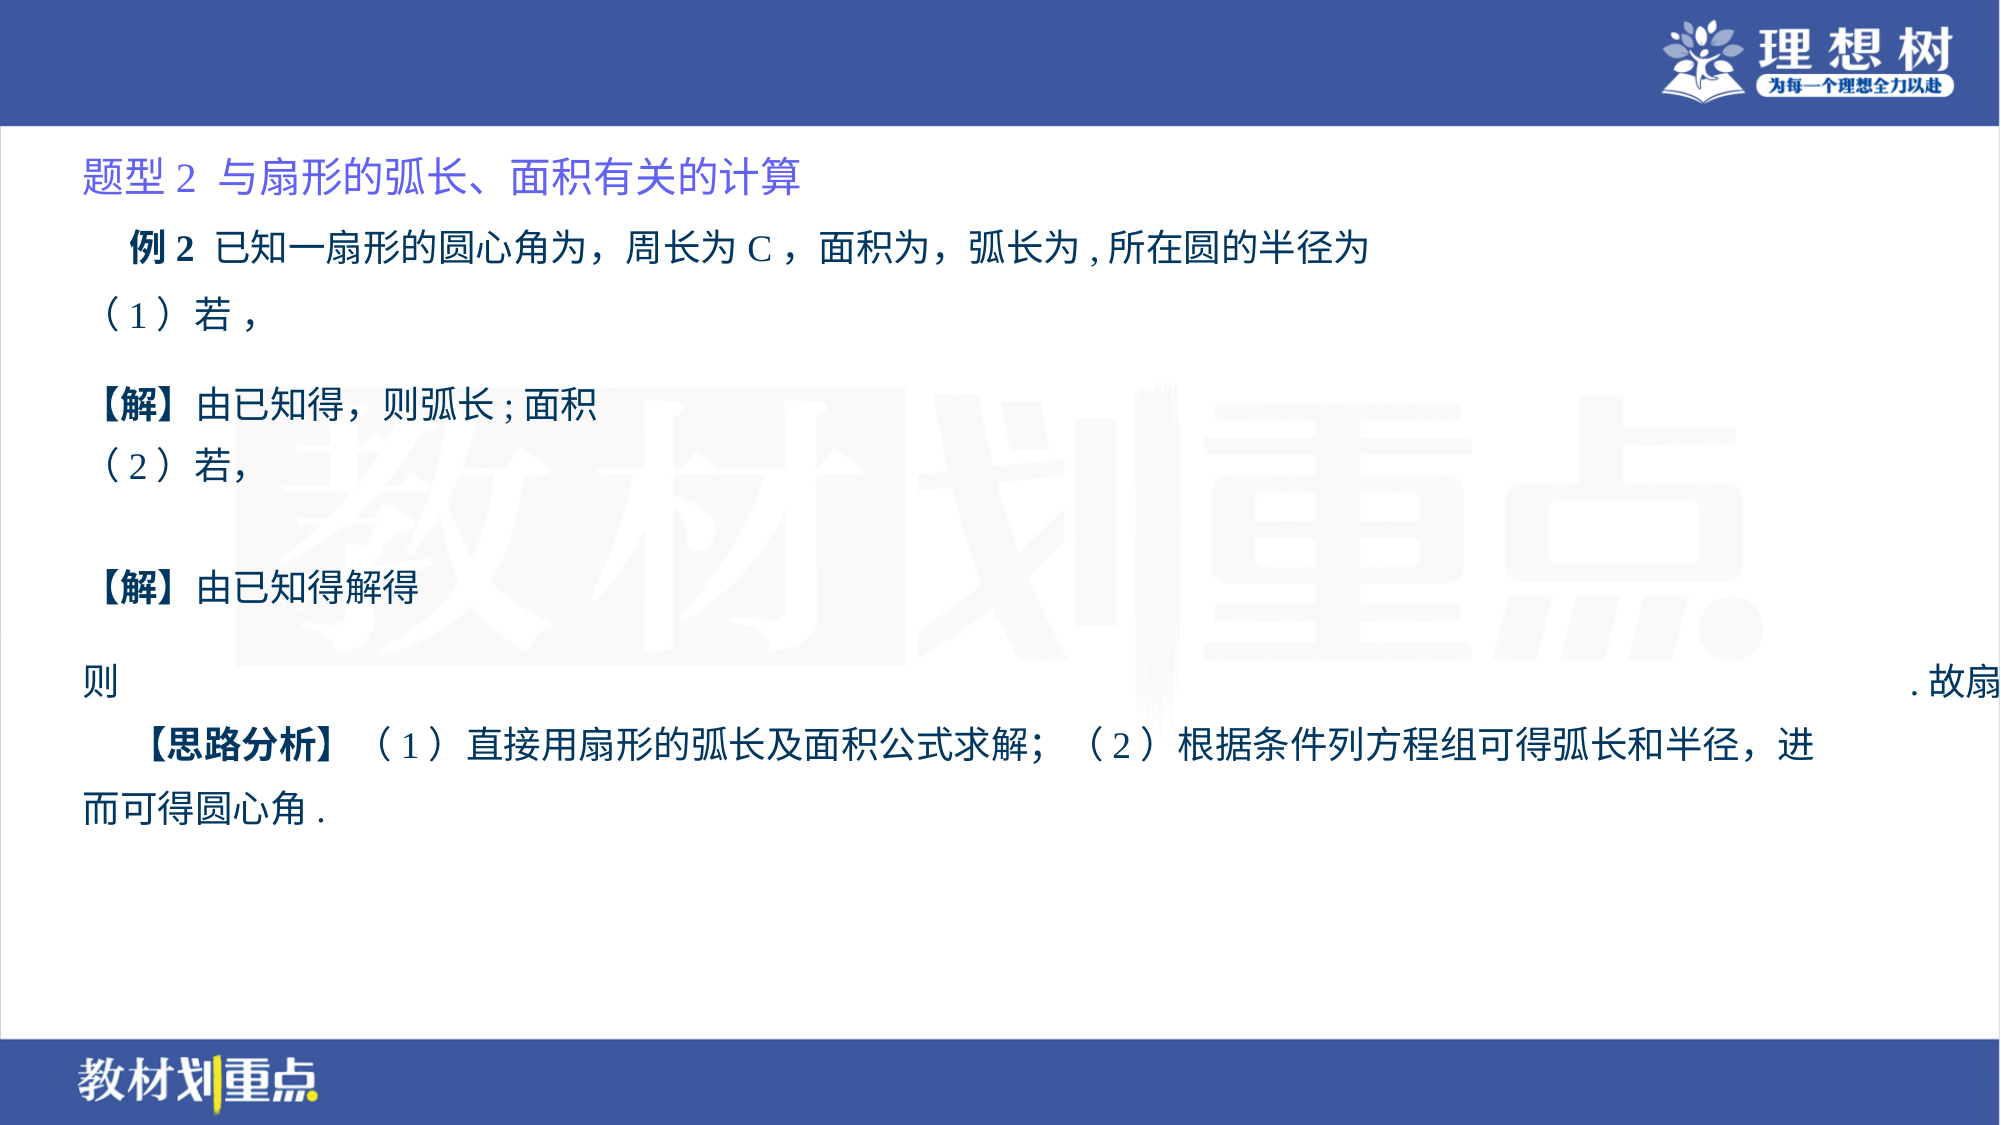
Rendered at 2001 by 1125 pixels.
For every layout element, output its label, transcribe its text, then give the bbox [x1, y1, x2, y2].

text_box 【思路分析】（1）直接用扇形的弧长及面积公式求解；（2）根据条件列方程组可得弧长和半径，进 而可得圆心角. [82, 696, 1817, 824]
text_box 题型2 与扇形的弧长、面积有关的计算 [82, 129, 1817, 264]
picture [0, 0, 2000, 1125]
